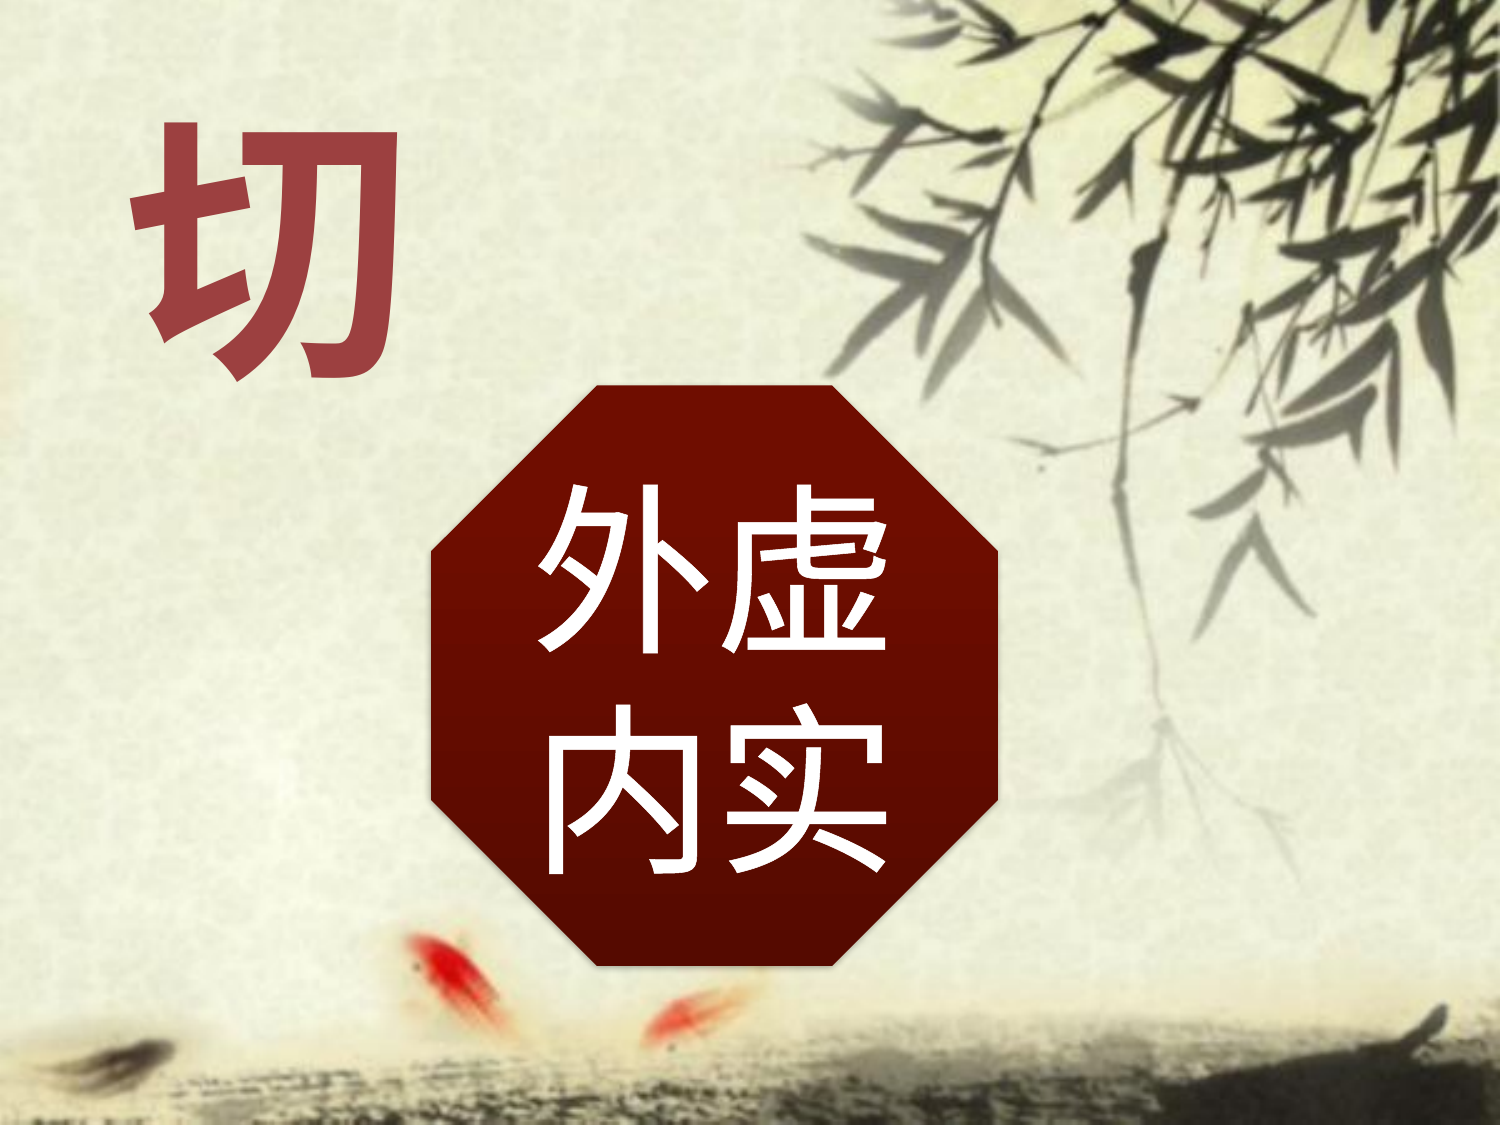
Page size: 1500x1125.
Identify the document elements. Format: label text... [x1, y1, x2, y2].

text_box 切 [109, 60, 427, 421]
picture [0, 0, 1500, 1125]
text_box 外虚内实 [431, 385, 999, 966]
